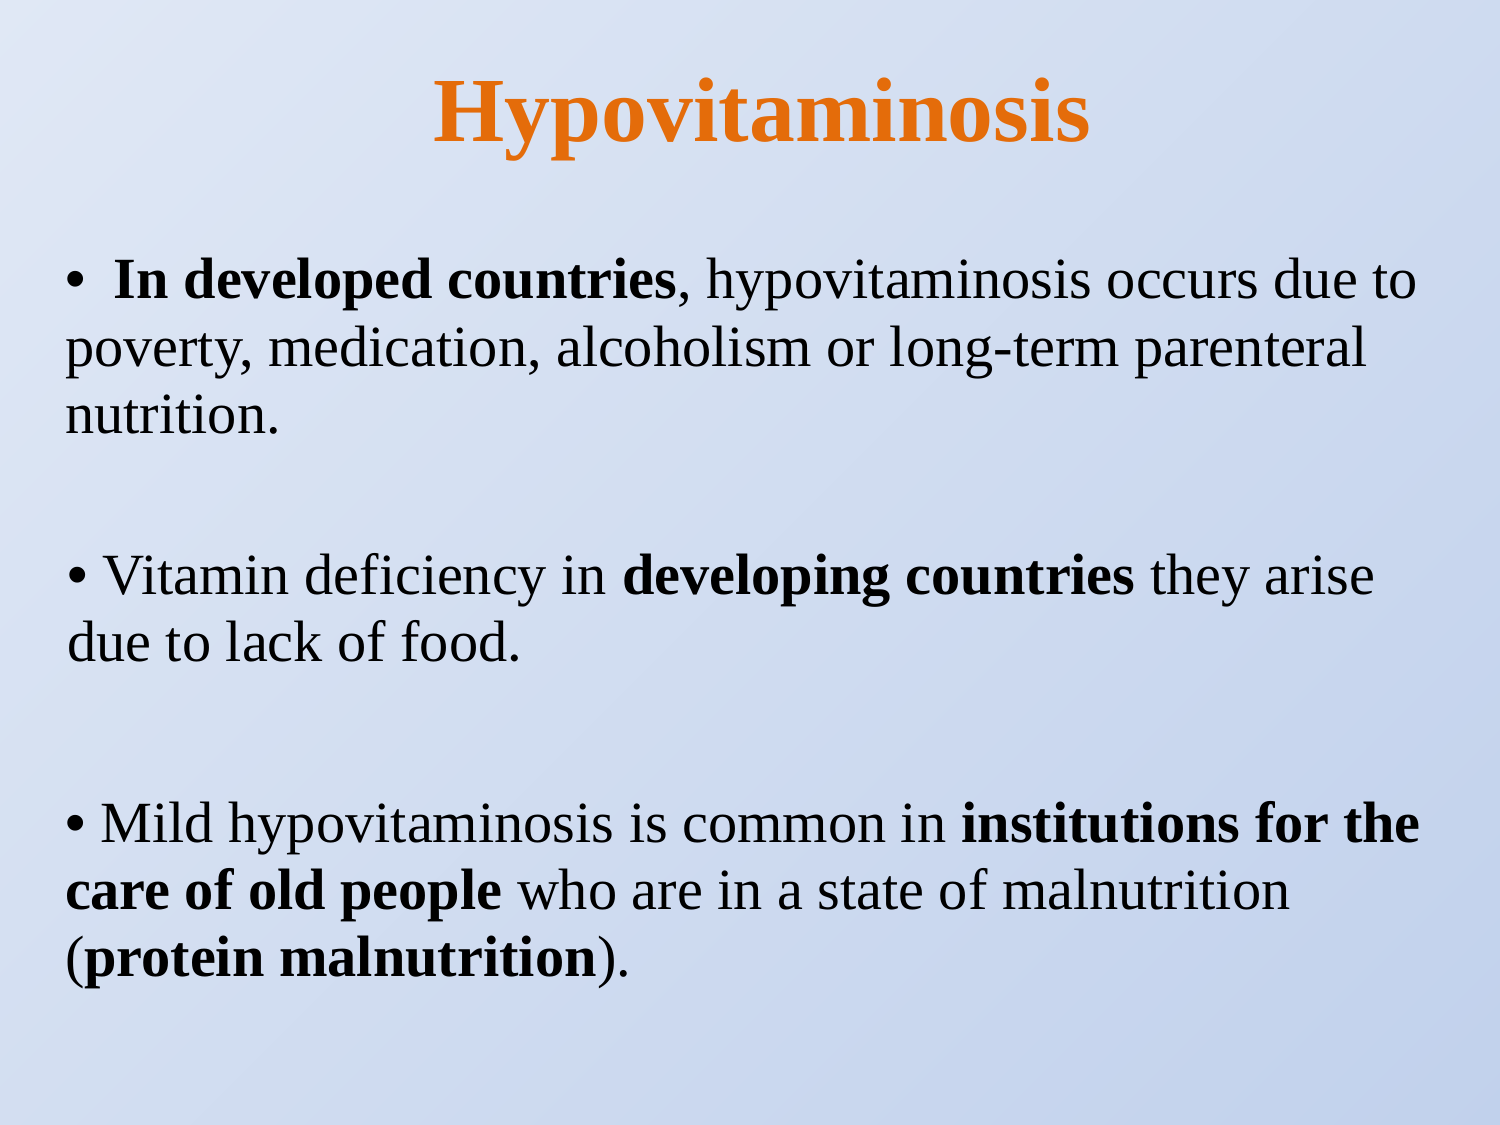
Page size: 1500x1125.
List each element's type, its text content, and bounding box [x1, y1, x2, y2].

text_box • Vitamin deficiency in developing countries they arise due to lack of food. [67, 538, 1400, 741]
text_box Hypovitaminosis [361, 54, 1092, 243]
text_box • In developed countries, hypovitaminosis occurs due to poverty, medication, alcoholism or long-term parenteral nutrition. [64, 243, 1500, 445]
text_box • Mild hypovitaminosis is common in institutions for the care of old people who are in a state of malnutrition (protein malnutrition). [64, 786, 1471, 989]
